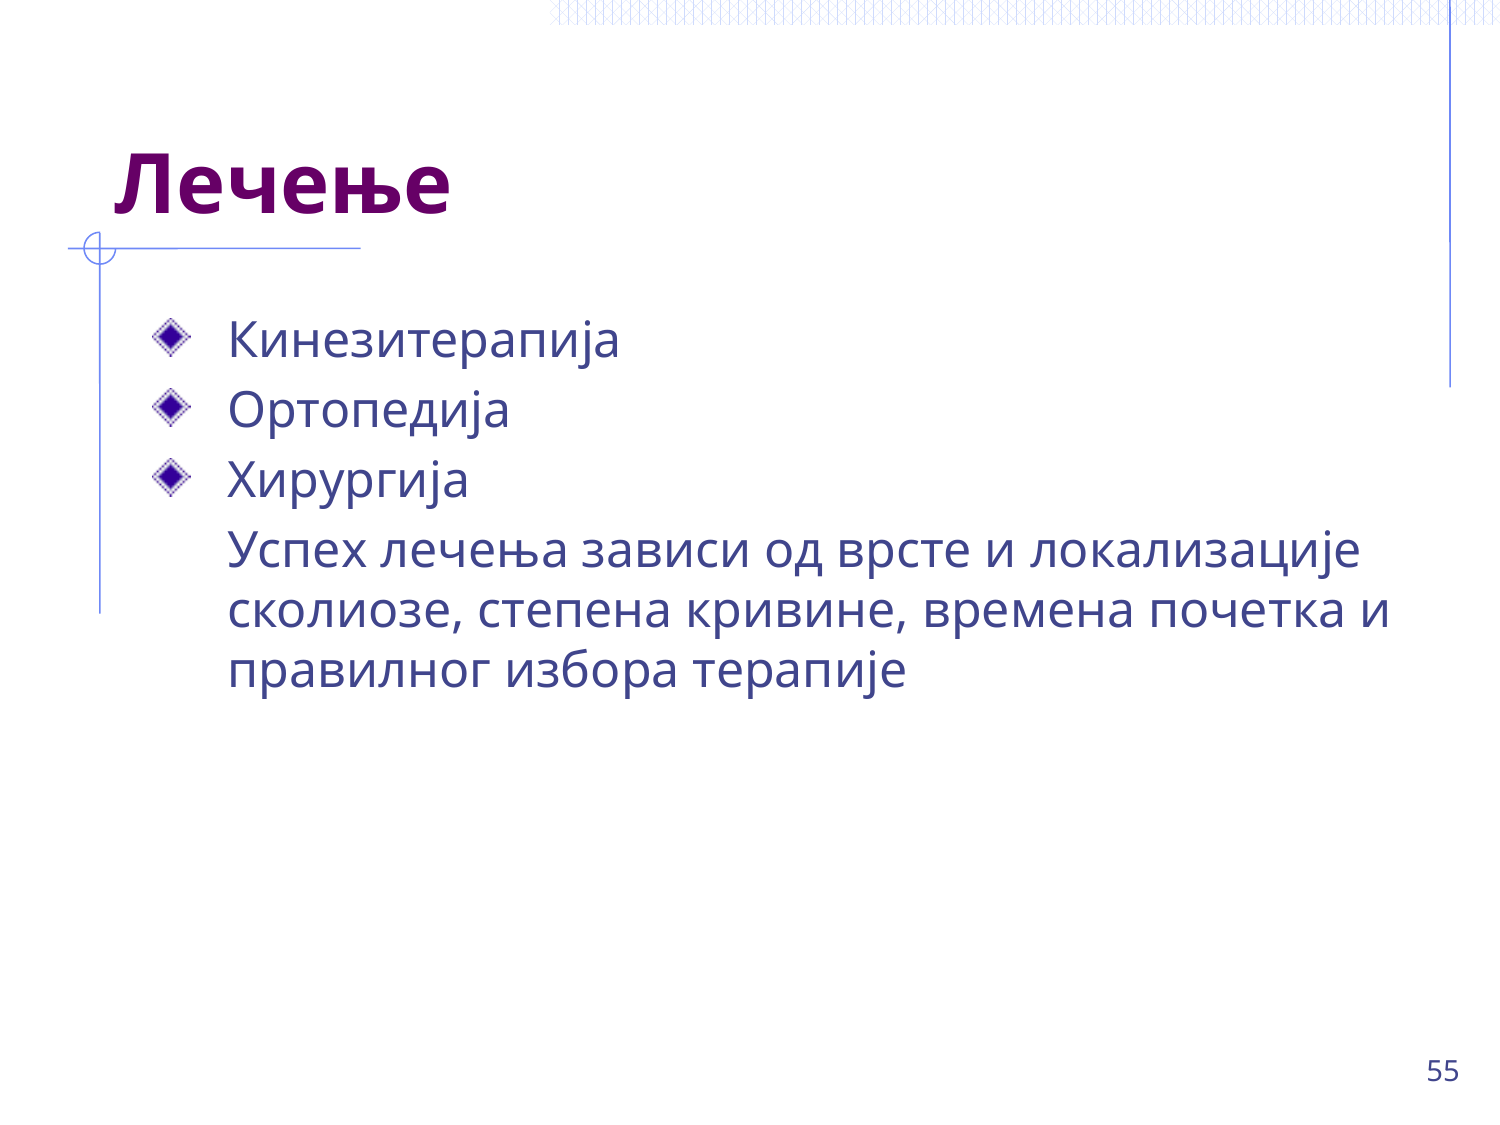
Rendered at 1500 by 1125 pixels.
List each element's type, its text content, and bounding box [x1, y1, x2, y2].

picture [152, 318, 191, 357]
picture [152, 388, 191, 427]
slide_number 55 [1162, 1025, 1475, 1100]
title Лечење [99, 49, 1376, 238]
picture [152, 458, 191, 497]
list Кинезитерапија Ортопедија Хирургија Успех лечења зависи од врсте и локализације сколиозе, степена кривине, времена почетка и правилног избора терапије [137, 299, 1413, 976]
